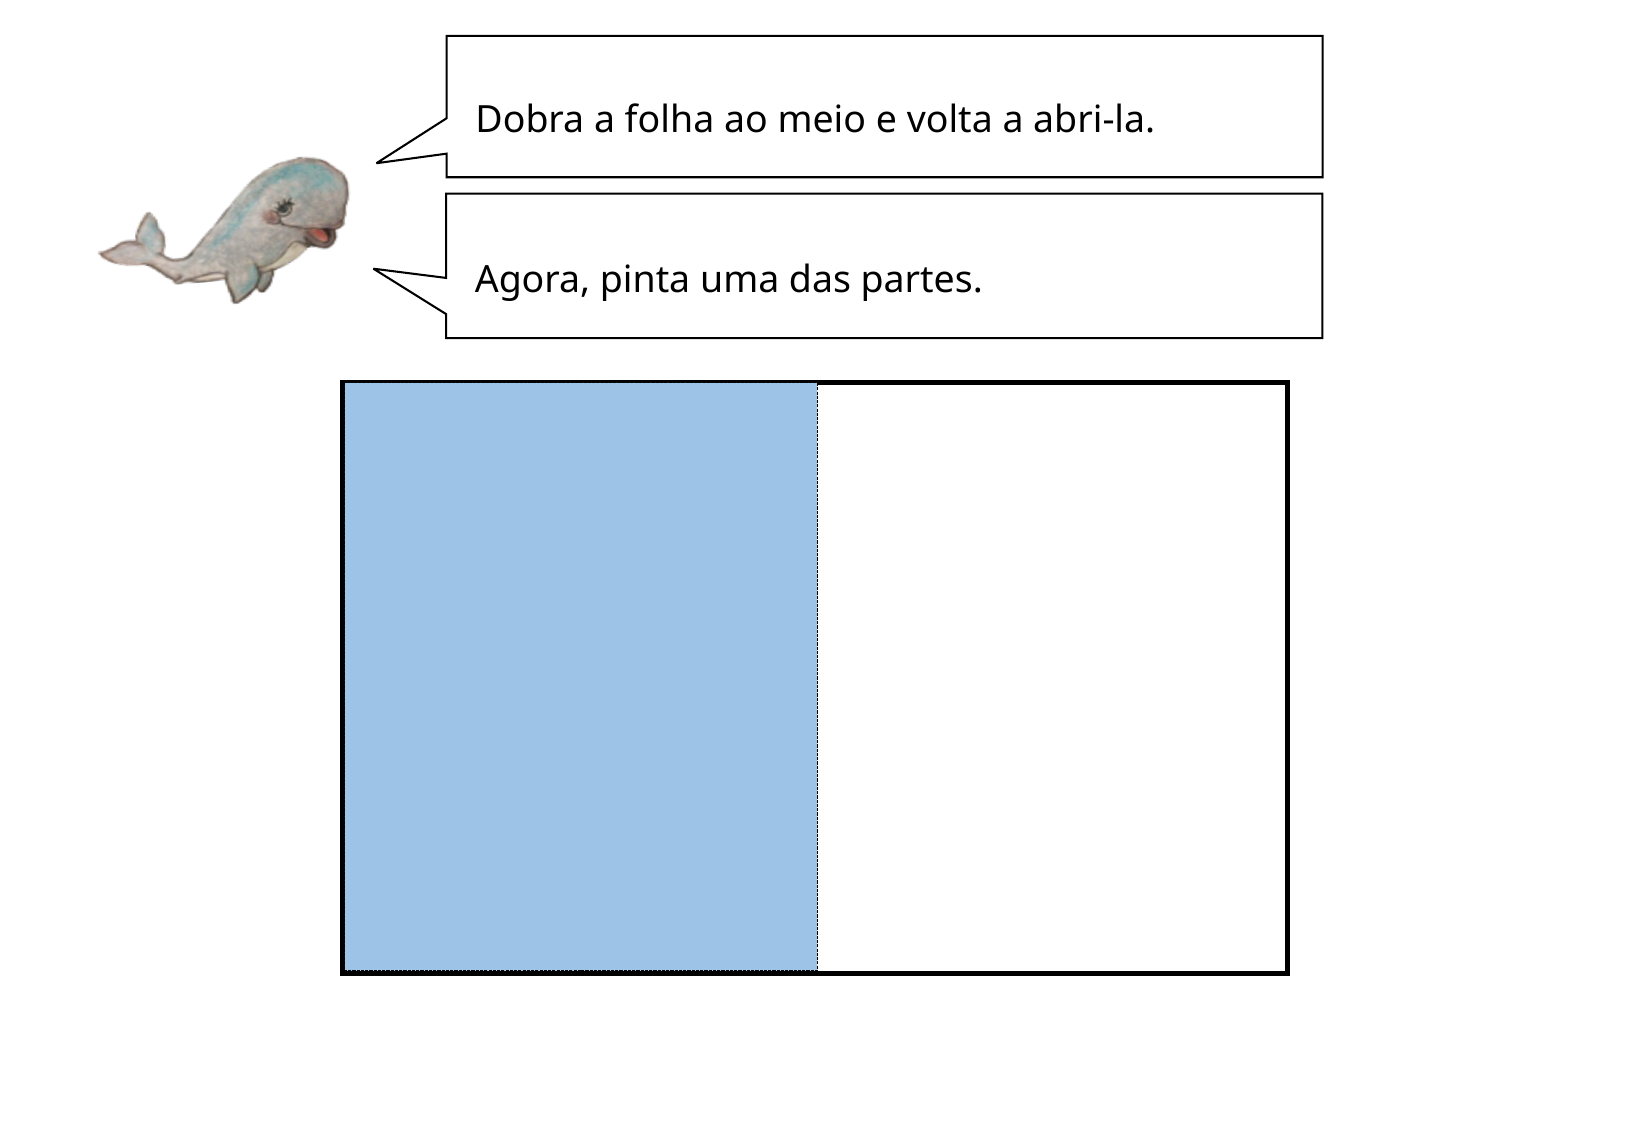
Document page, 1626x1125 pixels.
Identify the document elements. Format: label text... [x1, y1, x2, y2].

text_box [344, 382, 818, 972]
text_box Dobra a folha ao meio e volta a abri-la. [375, 34, 1324, 179]
text_box [341, 382, 1288, 974]
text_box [446, 136, 1323, 339]
picture [78, 145, 378, 319]
